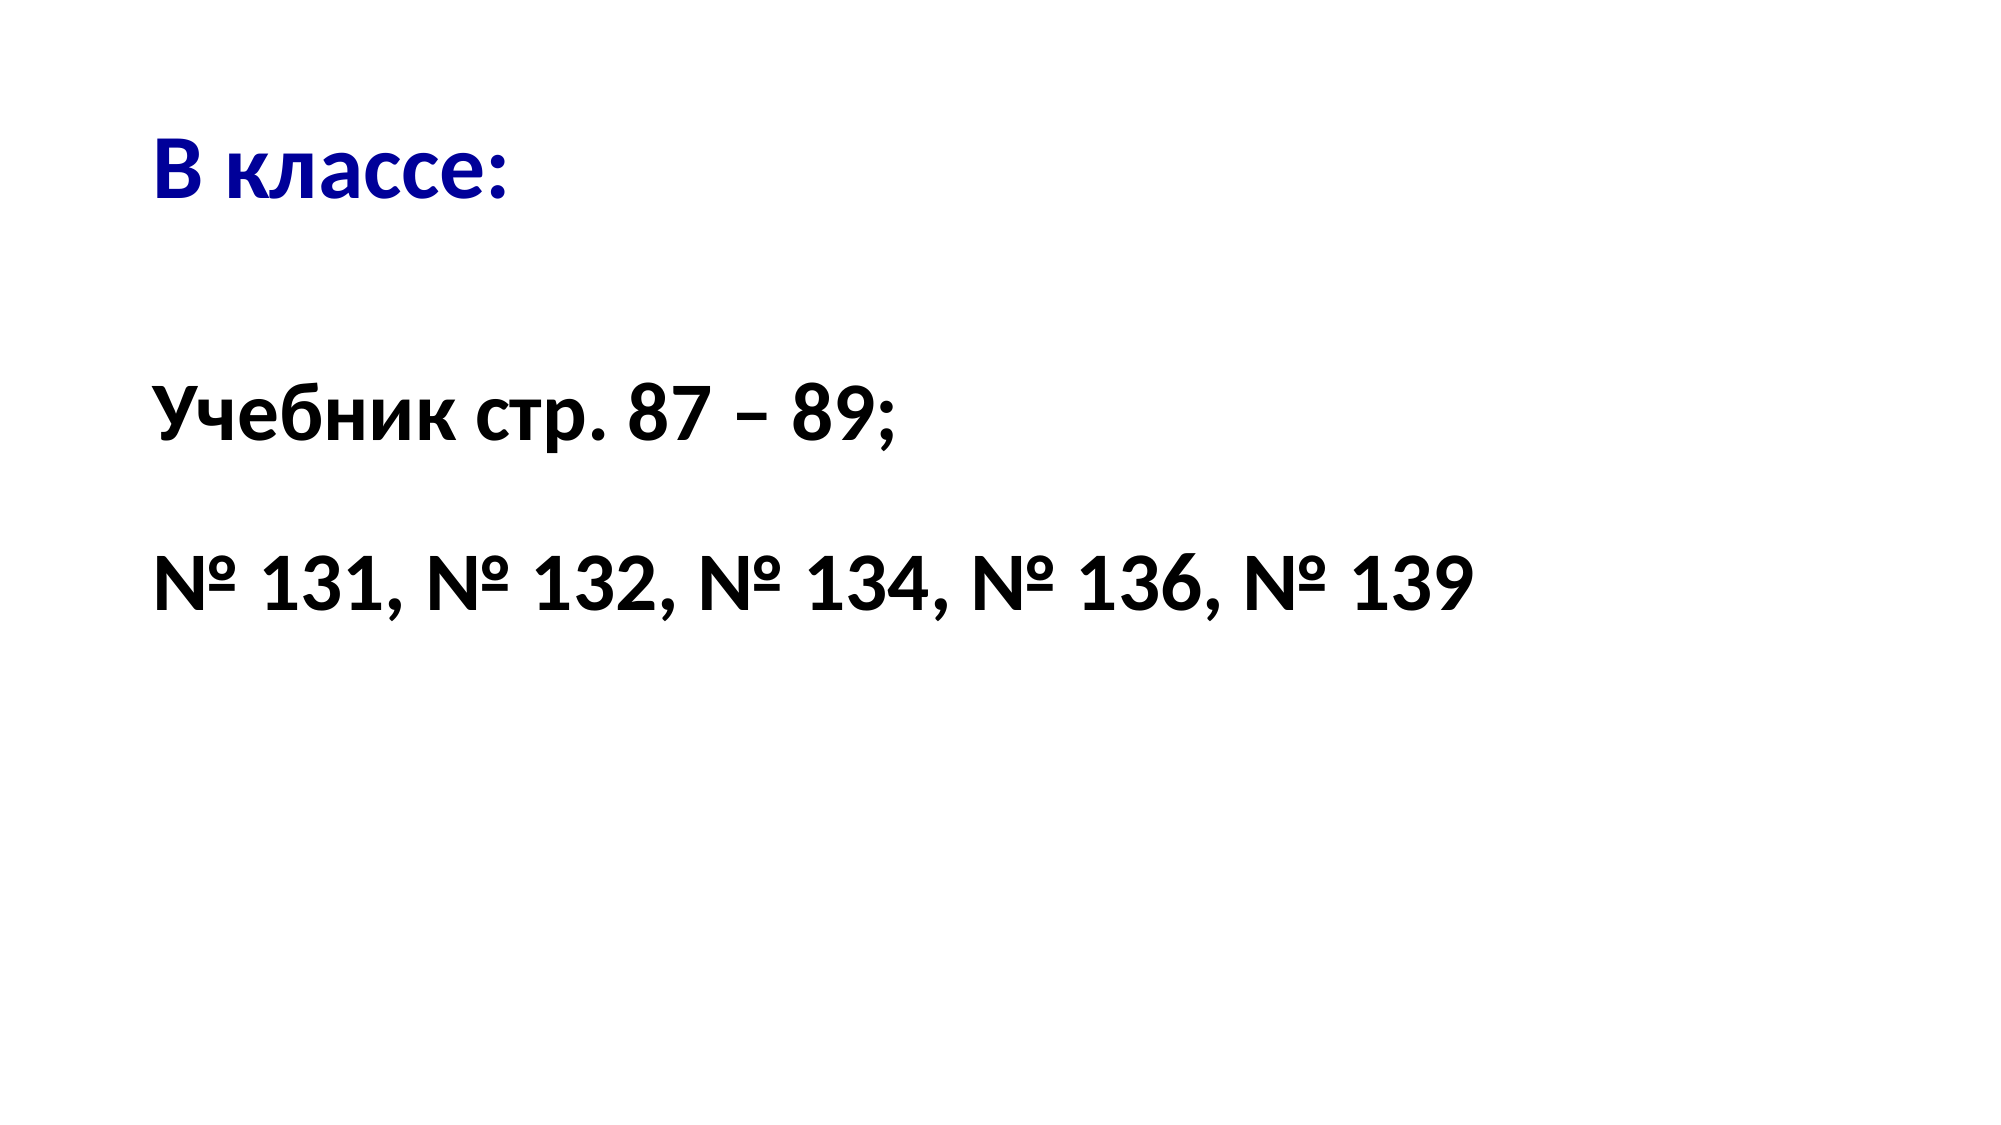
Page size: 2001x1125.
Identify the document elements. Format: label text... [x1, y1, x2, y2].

title В классе: [137, 59, 1863, 278]
list Учебник стр. 87 – 89; № 131, № 132, № 134, № 136, № 139 [137, 299, 1863, 1014]
